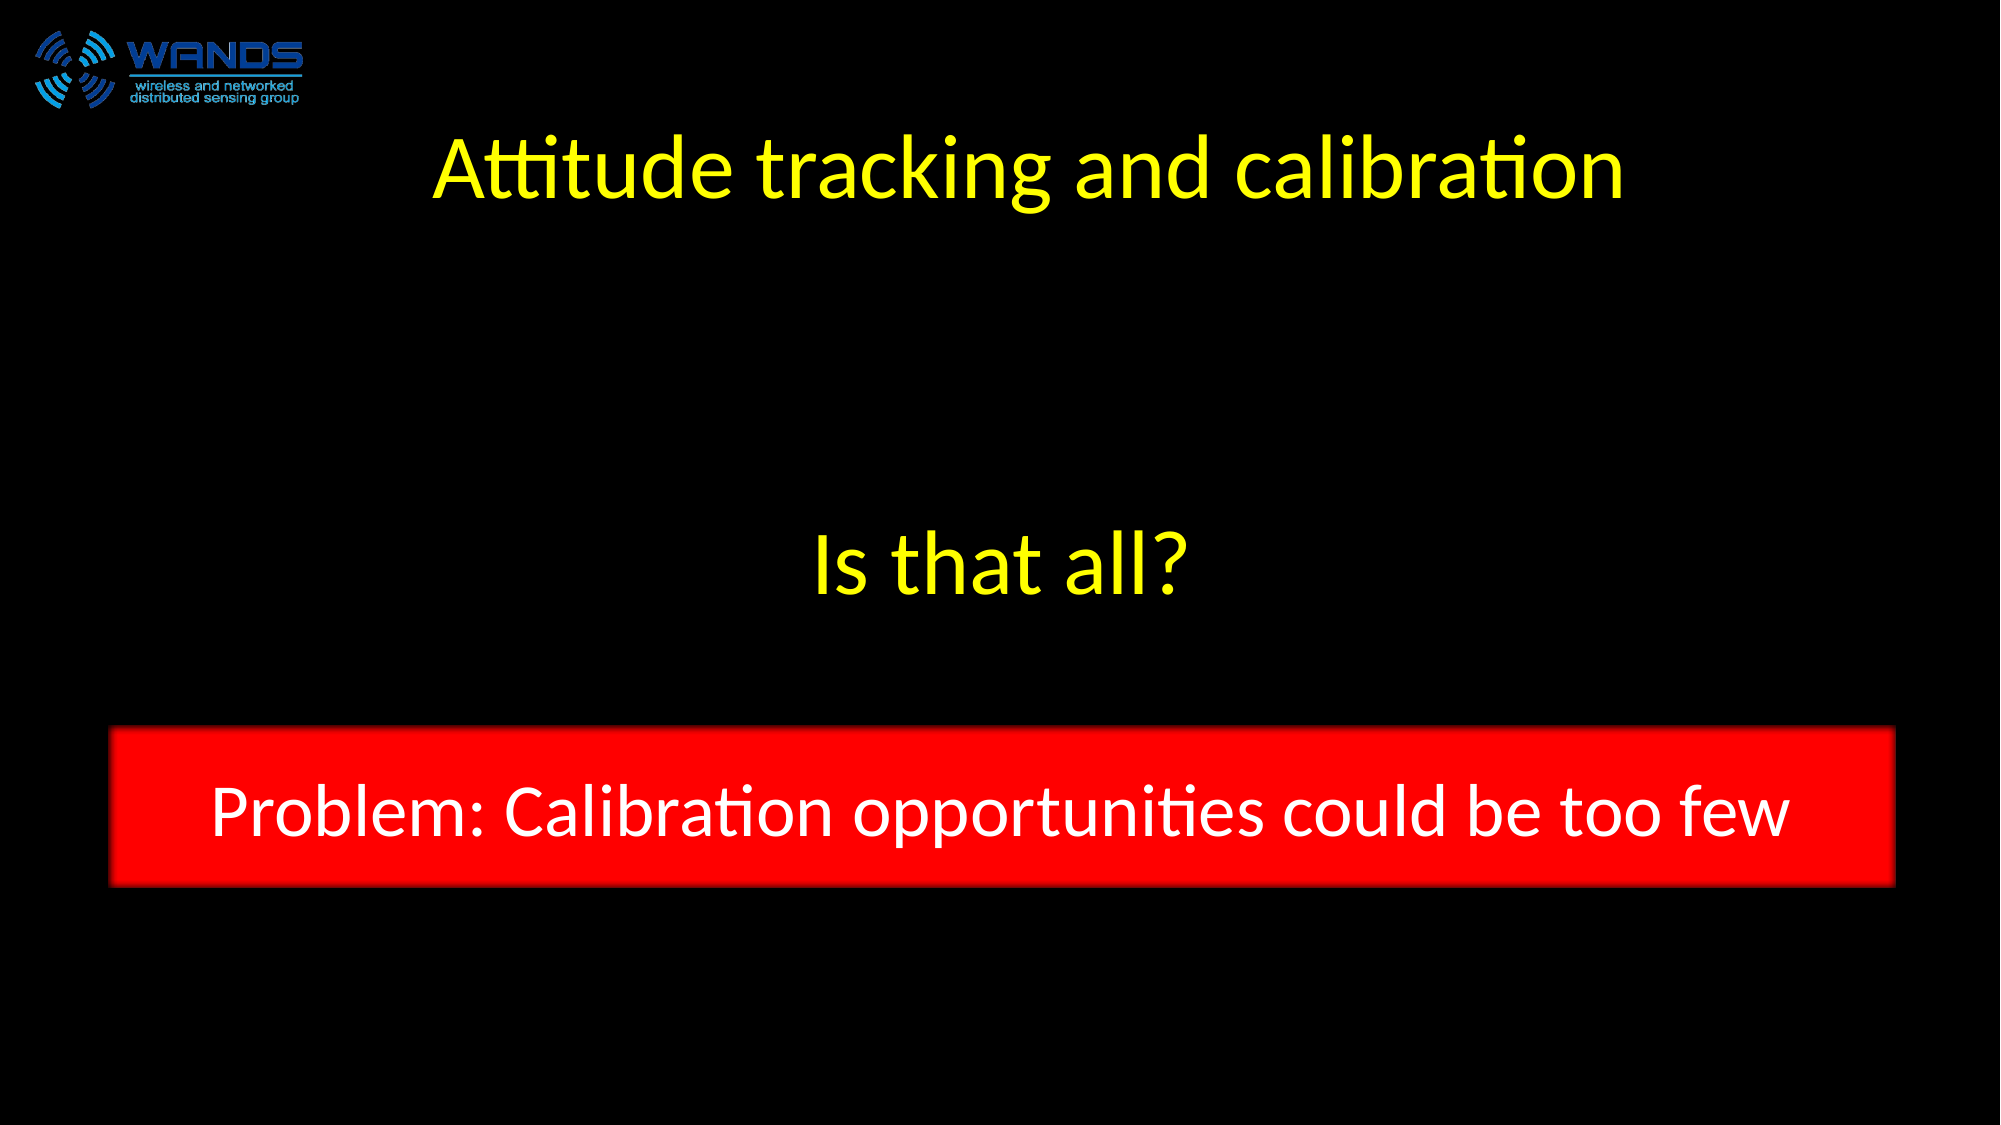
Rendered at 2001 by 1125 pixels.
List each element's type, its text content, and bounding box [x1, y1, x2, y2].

text_box Attitude tracking and calibration [137, 59, 1925, 278]
title Is that all? [108, 456, 1896, 674]
text_box Problem: Calibration opportunities could be too few [116, 734, 1889, 881]
picture [35, 28, 303, 109]
